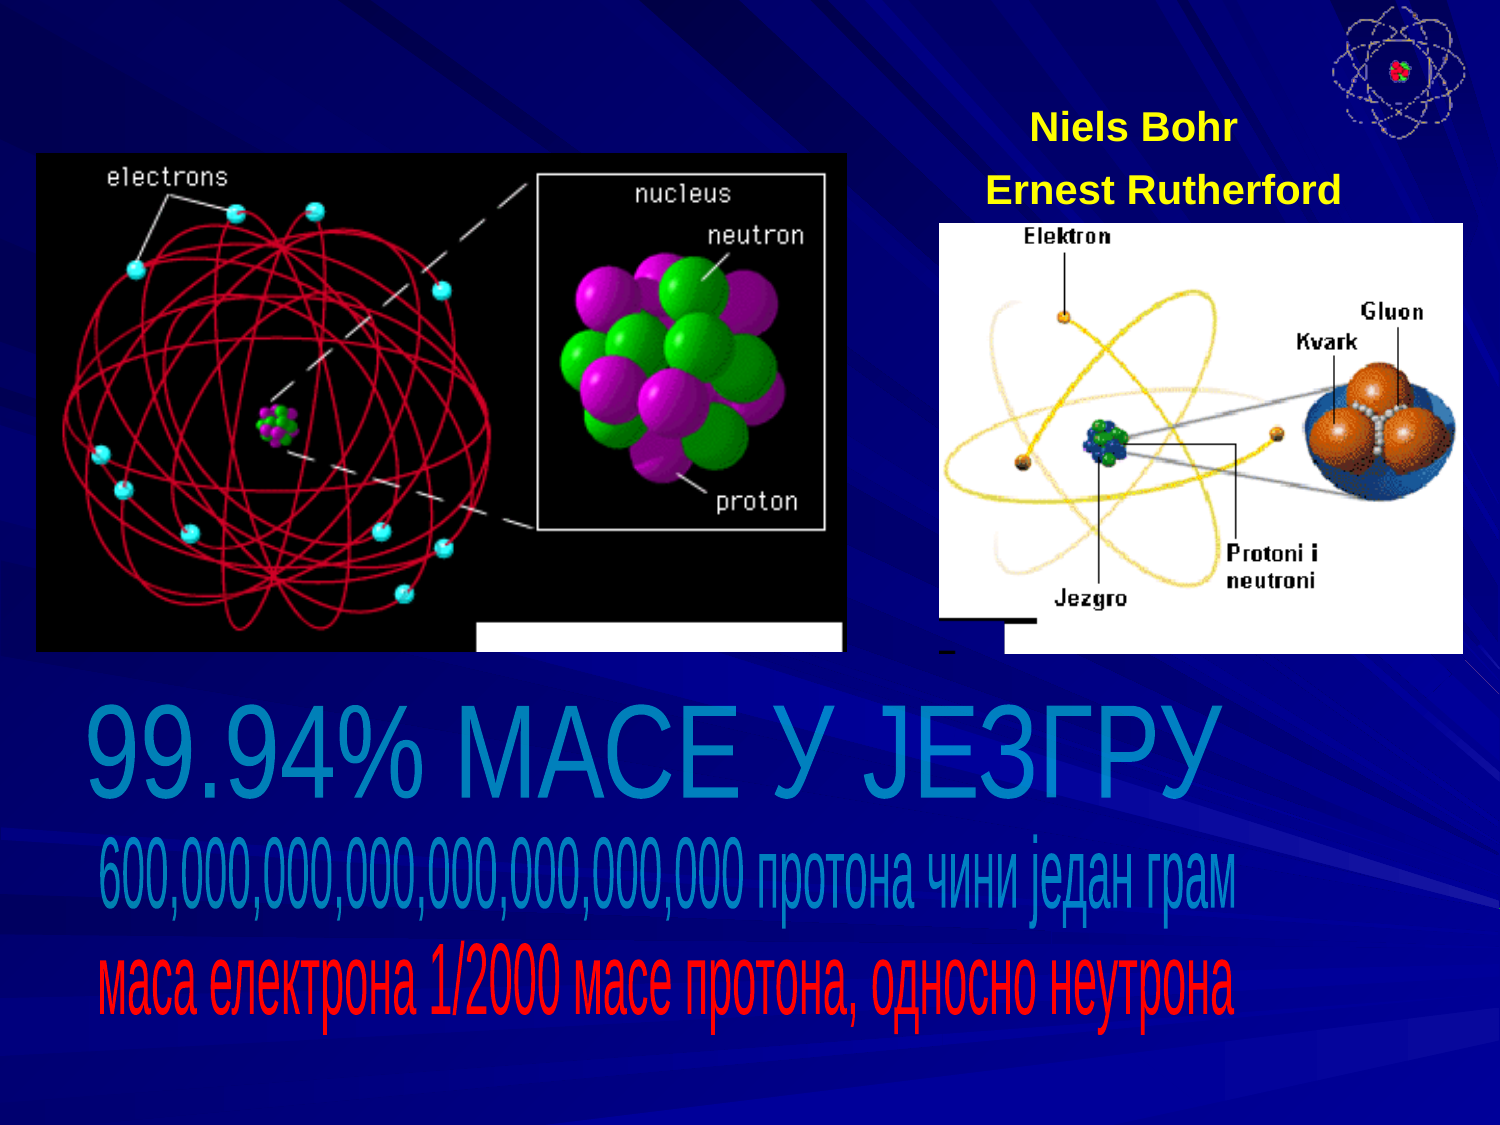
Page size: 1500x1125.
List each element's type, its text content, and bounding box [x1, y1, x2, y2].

title Ernest Rutherford [950, 111, 1378, 222]
picture [938, 223, 1463, 654]
text_box Niels Bohr [1014, 91, 1254, 157]
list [35, 152, 847, 653]
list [1328, 0, 1470, 141]
text_box [445, 374, 1055, 750]
